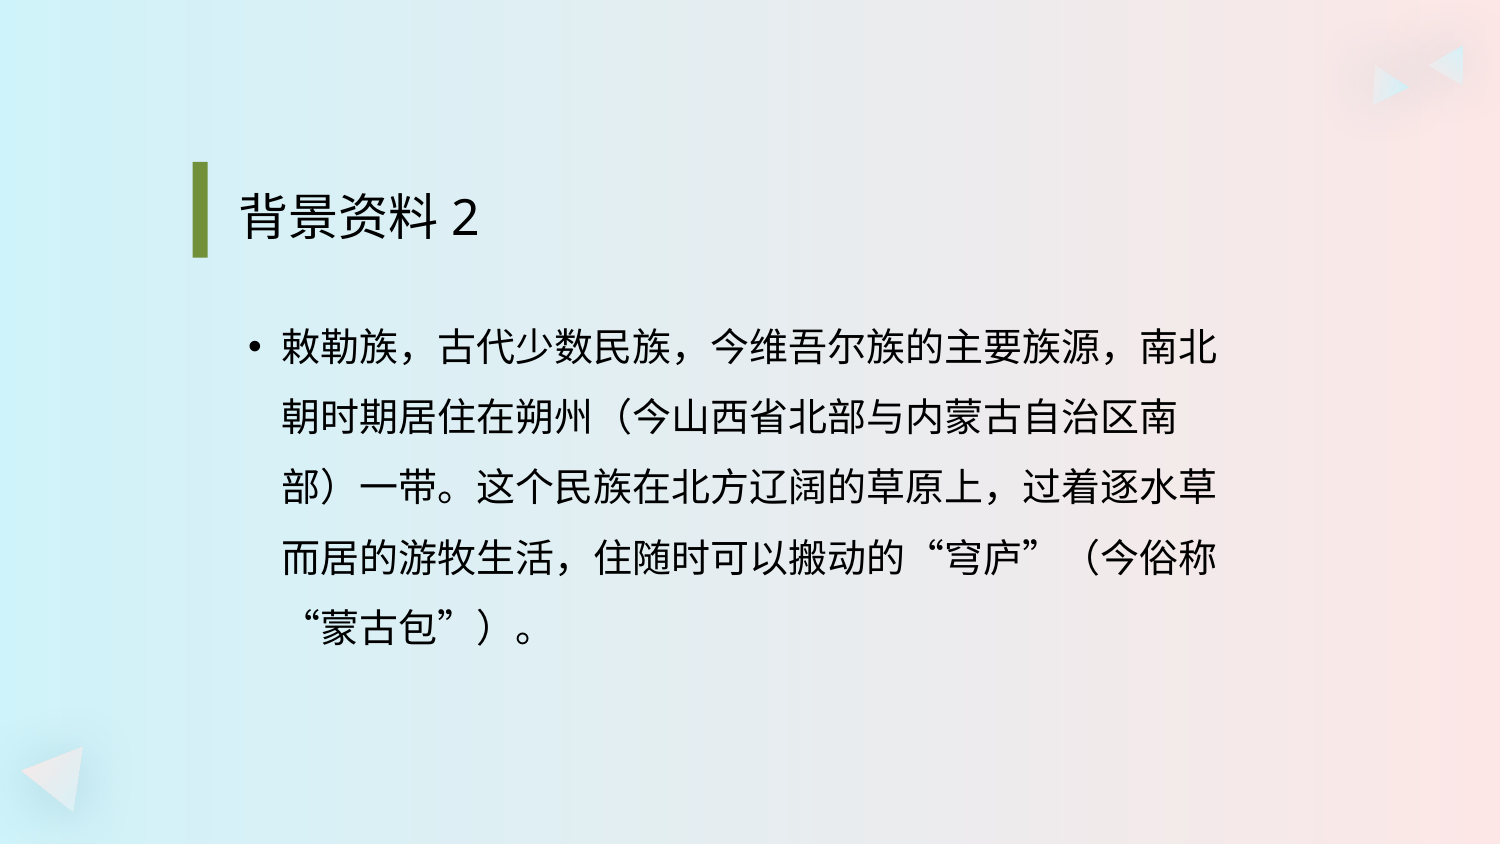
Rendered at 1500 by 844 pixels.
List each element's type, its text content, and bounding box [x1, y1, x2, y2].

text_box 背景资料2 [227, 167, 506, 251]
text_box 敕勒族，古代少数民族，今维吾尔族的主要族源，南北朝时期居住在朔州（今山西省北部与内蒙古自治区南部）一带。这个民族在北方辽阔的草原上，过着逐水草而居的游牧生活，住随时可以搬动的“穹庐”（今俗称“蒙古包”）。 [236, 293, 1243, 661]
text_box [192, 161, 209, 259]
